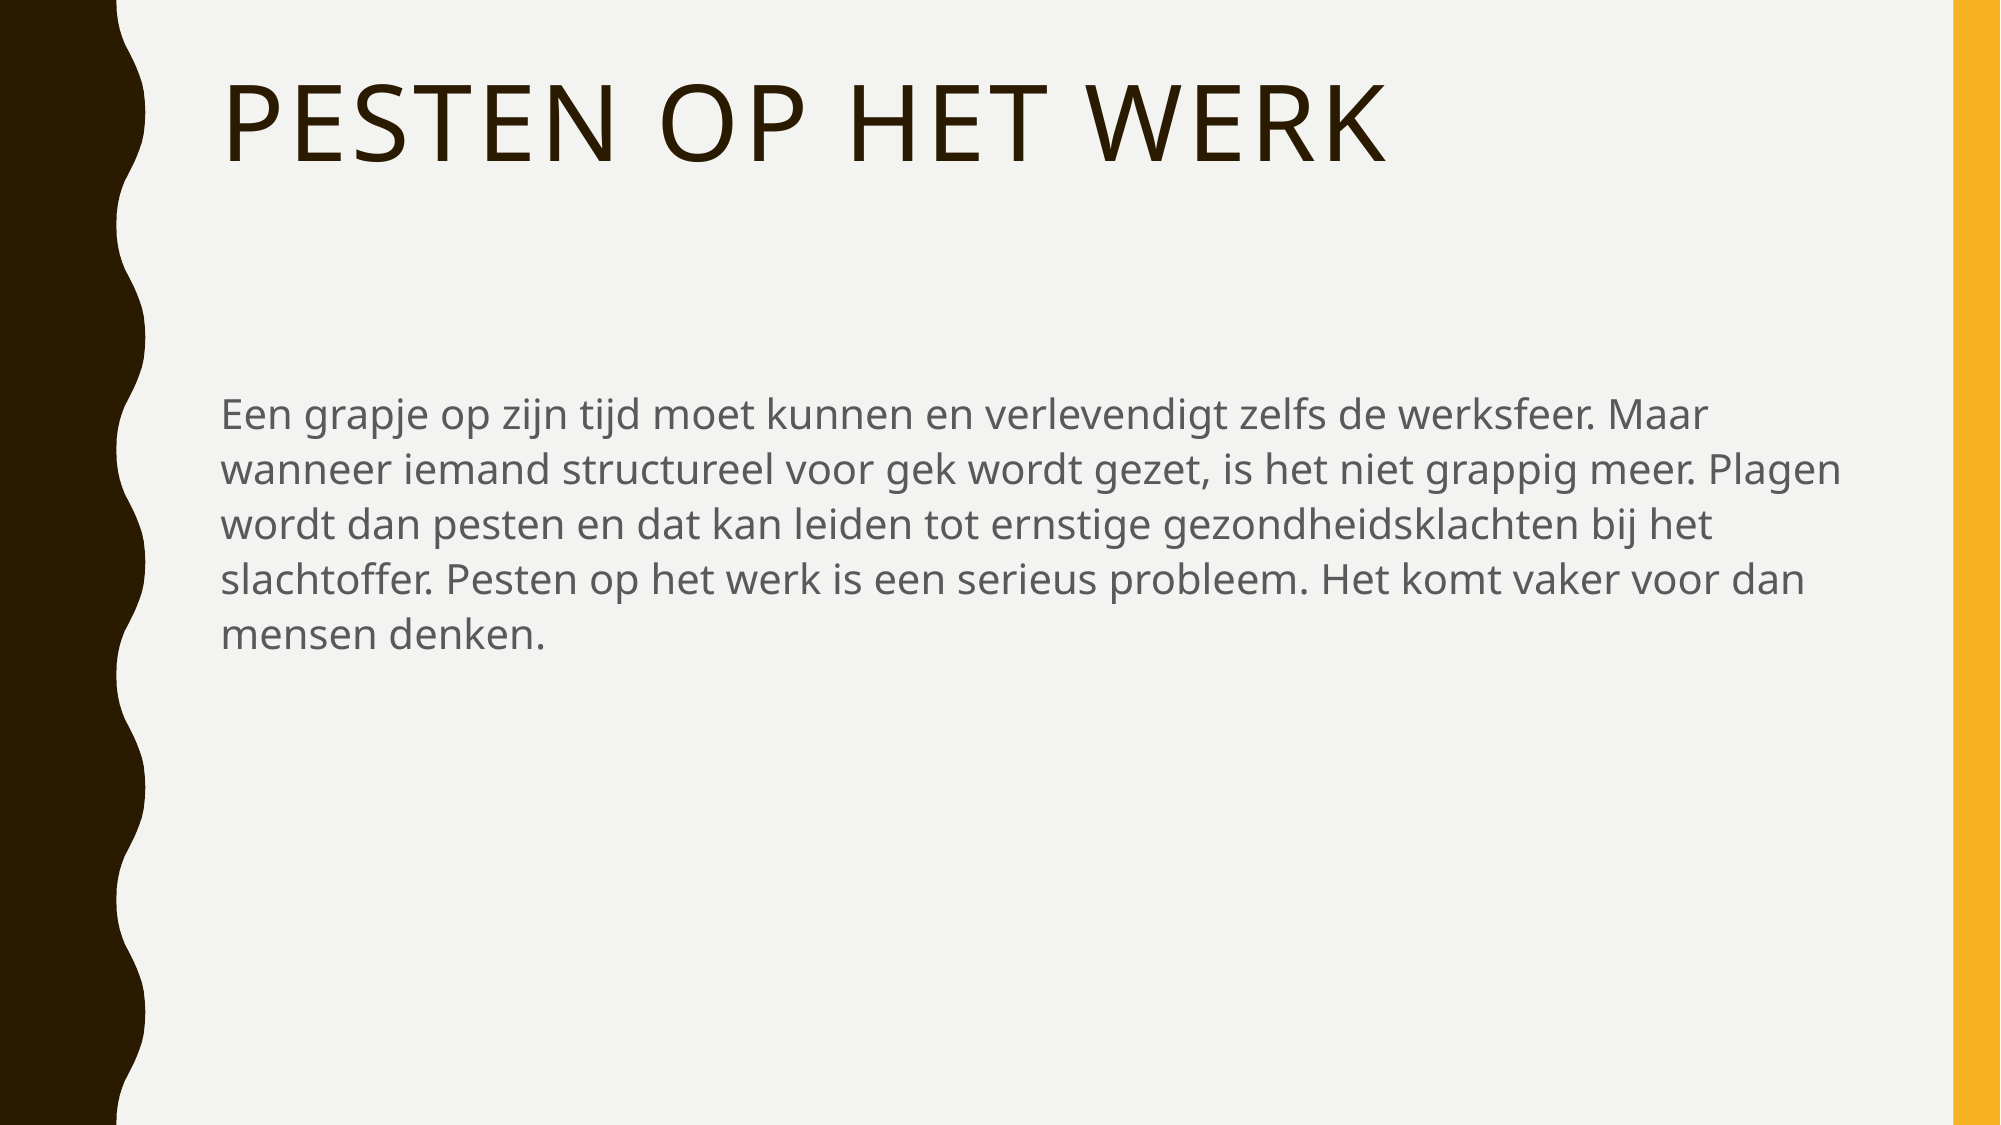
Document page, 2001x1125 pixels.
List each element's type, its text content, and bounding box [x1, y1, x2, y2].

list Een grapje op zijn tijd moet kunnen en verlevendigt zelfs de werksfeer. Maar wanneer iemand structureel voor gek wordt gezet, is het niet grappig meer. Plagen wordt dan pesten en dat kan leiden tot ernstige gezondheidsklachten bij het slachtoffer. Pesten op het werk is een serieus probleem. Het komt vaker voor dan mensen denken. [205, 375, 1875, 965]
title Pesten op het werk [205, 62, 1875, 308]
